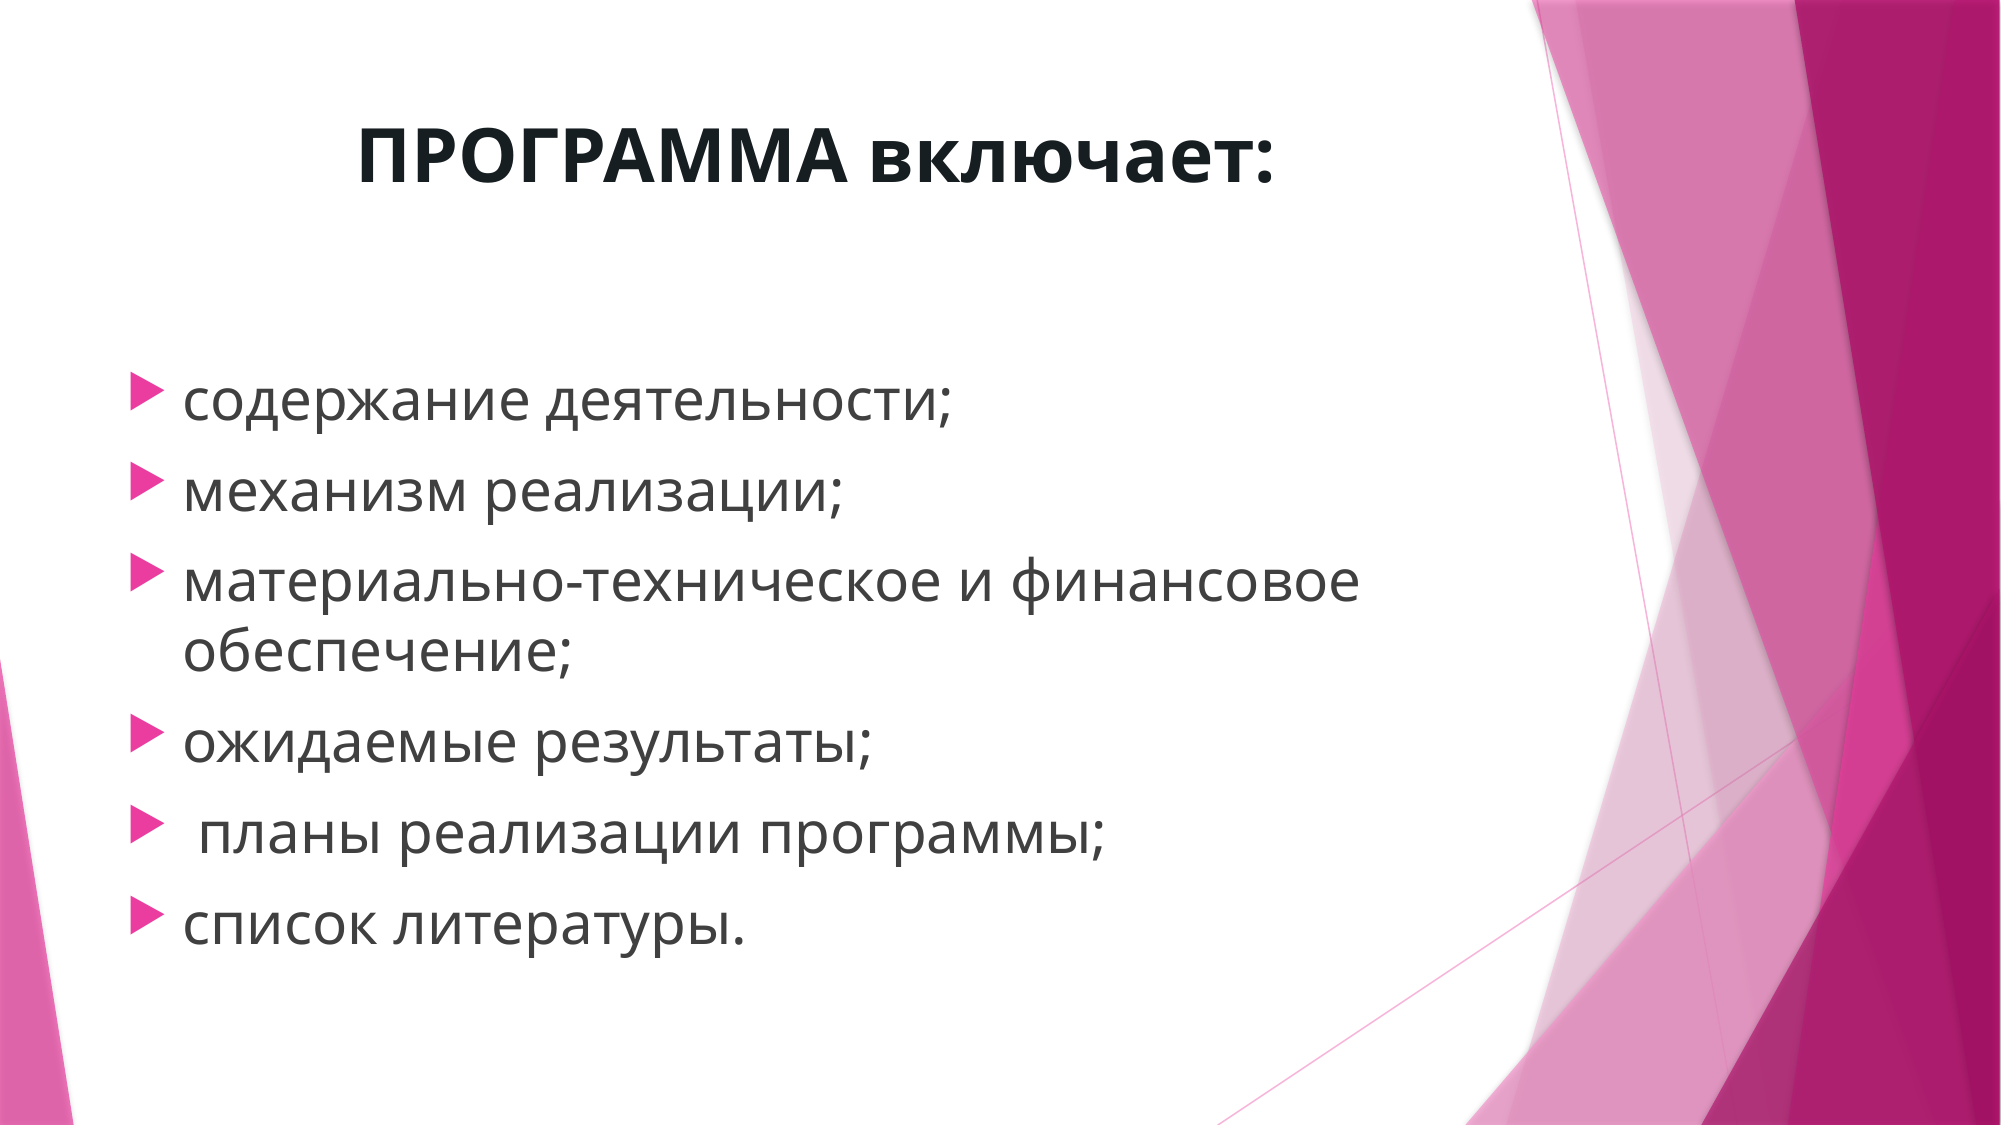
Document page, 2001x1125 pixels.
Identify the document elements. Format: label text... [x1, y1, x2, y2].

list содержание деятельности; механизм реализации; материально-техническое и финансовое обеспечение; ожидаемые результаты; планы реализации программы; список литературы. [110, 354, 1522, 992]
title ПРОГРАММА включает: [110, 99, 1522, 317]
